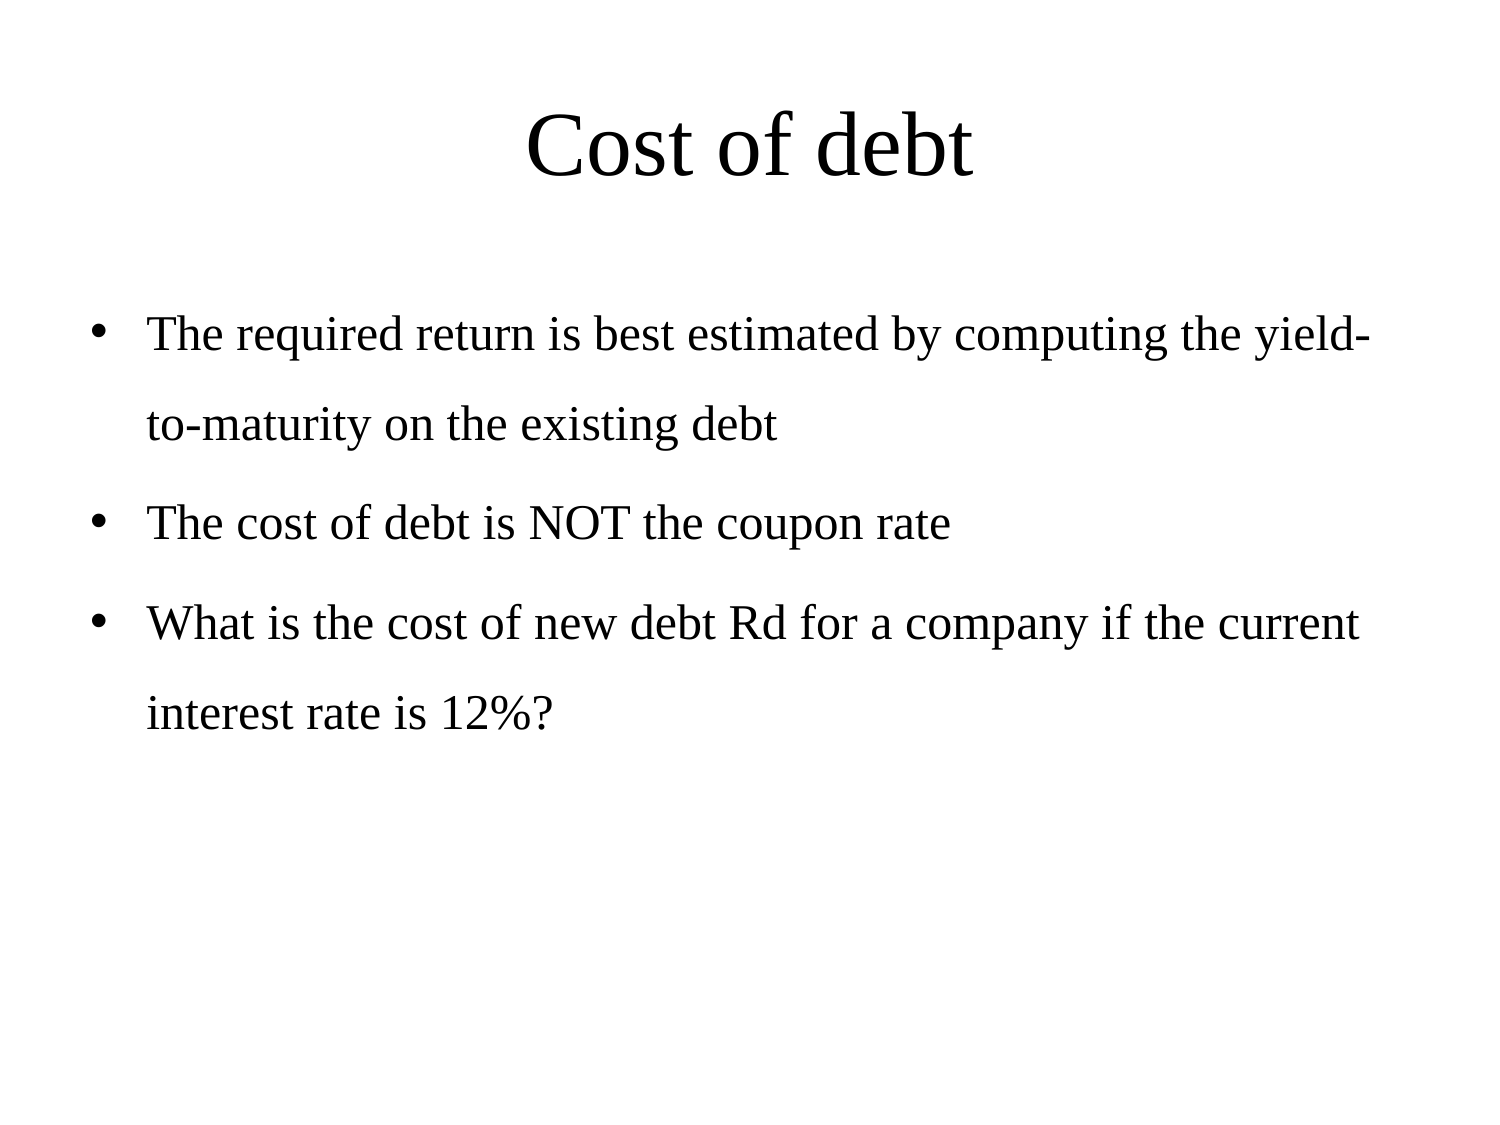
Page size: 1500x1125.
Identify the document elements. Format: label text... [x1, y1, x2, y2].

list The required return is best estimated by computing the yield-to-maturity on the existing debt The cost of debt is NOT the coupon rate What is the cost of new debt Rd for a company if the current interest rate is 12%? [75, 262, 1425, 1005]
title Cost of debt [75, 45, 1425, 233]
